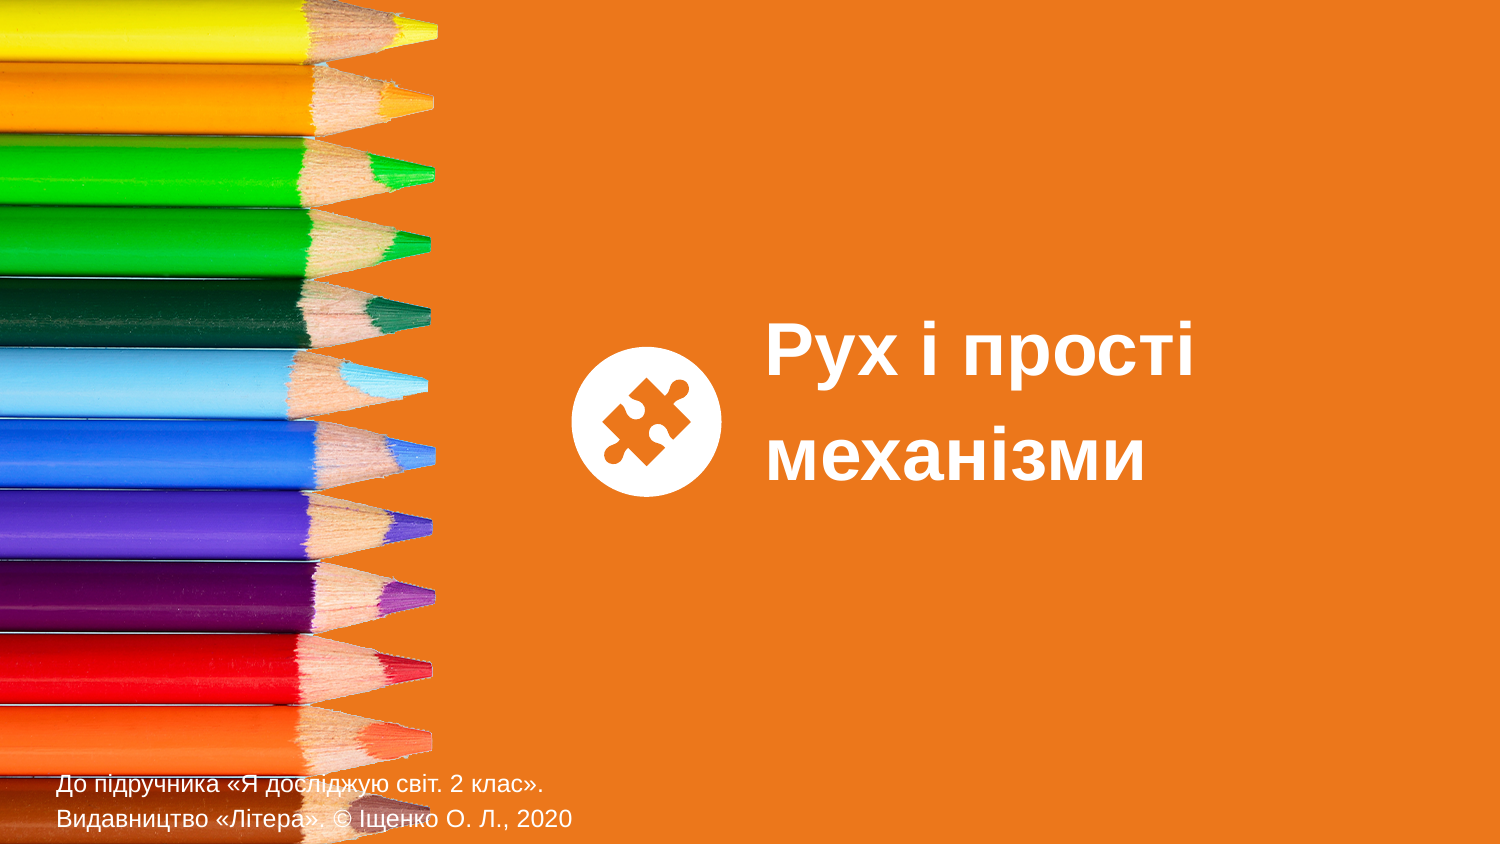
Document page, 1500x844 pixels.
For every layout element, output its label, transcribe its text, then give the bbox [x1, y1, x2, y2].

list До підручника «Я досліджую світ. 2 клас». Видавництво «Літера». © Іщенко О. Л., 2020 [41, 776, 792, 824]
text_box [569, 344, 724, 499]
picture [0, 0, 438, 844]
list Рух і прості механізми [750, 351, 1500, 446]
text_box [600, 375, 693, 469]
